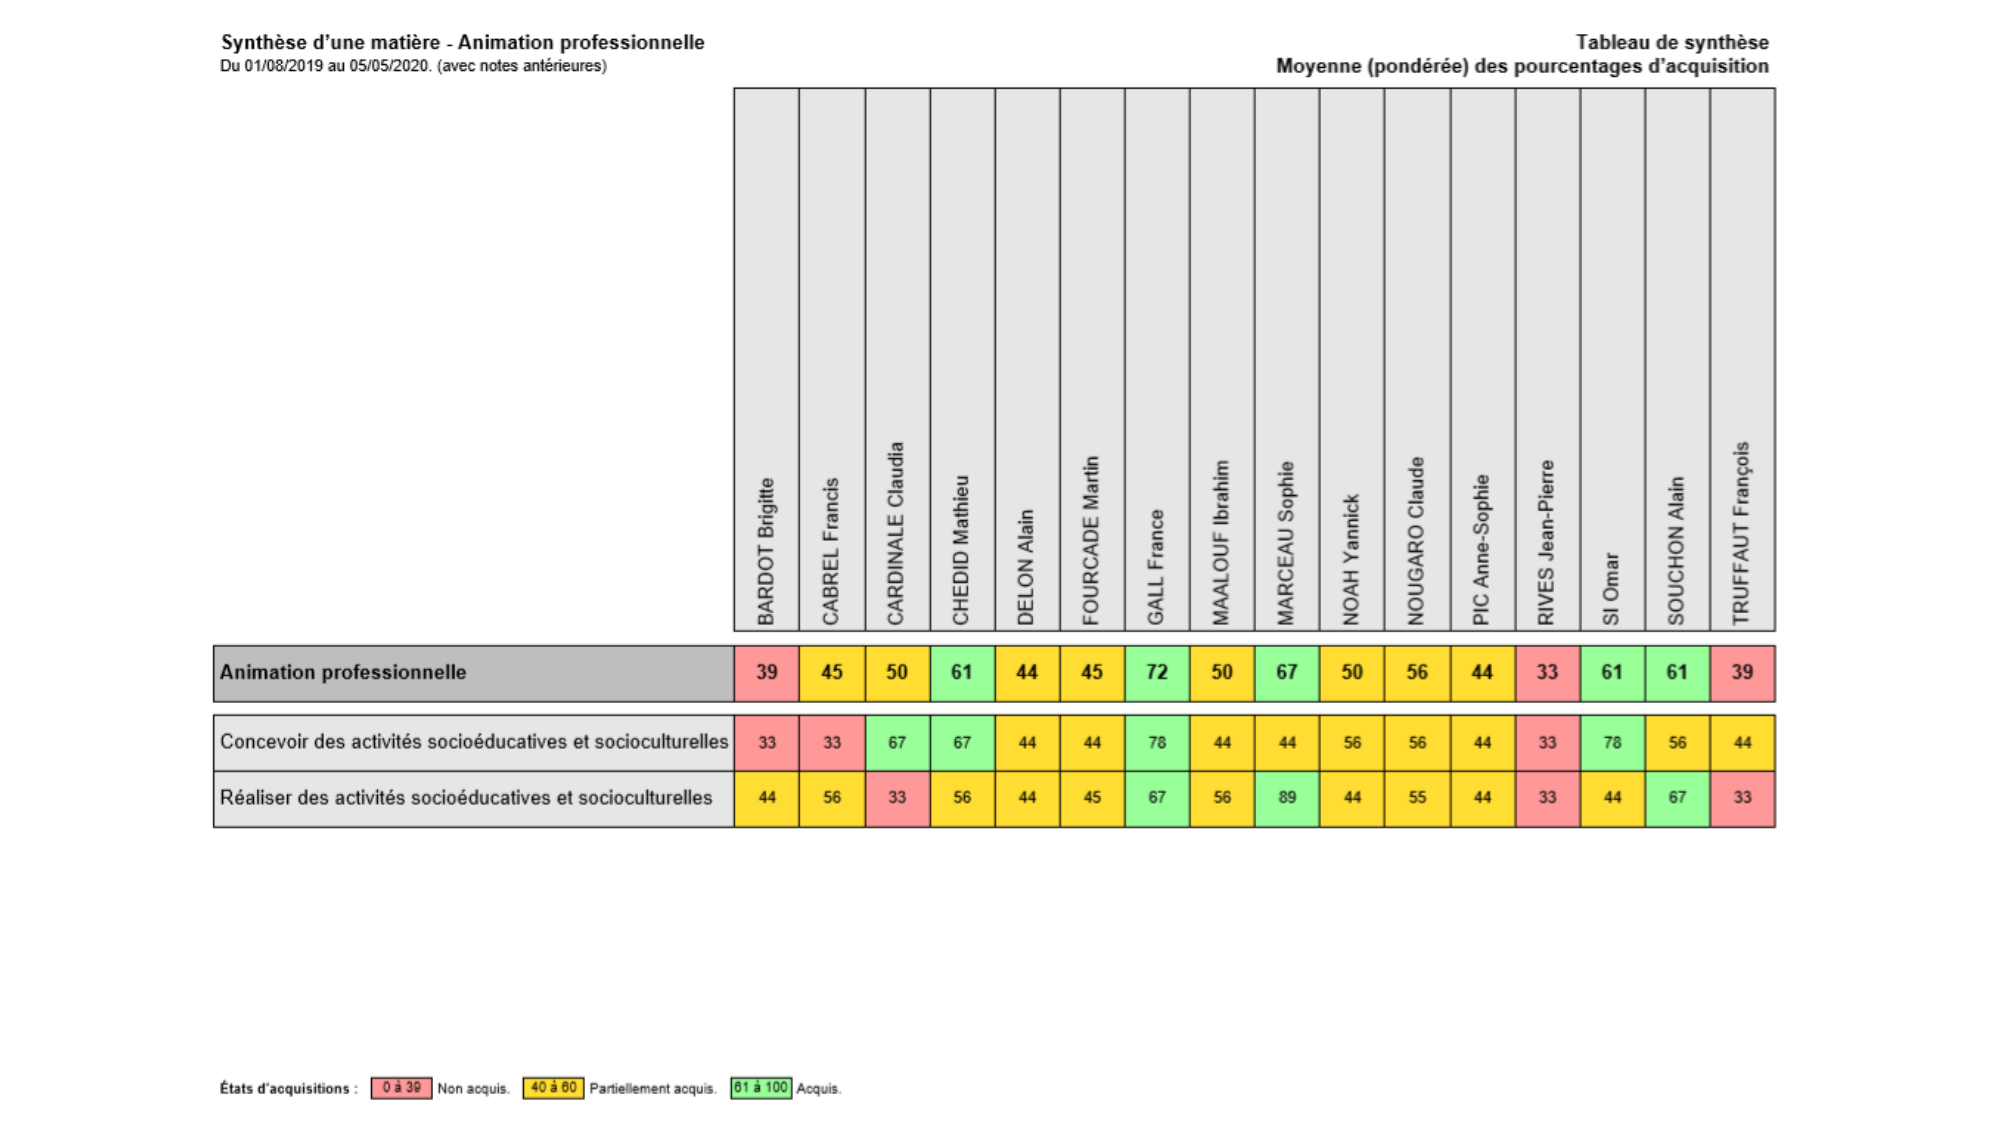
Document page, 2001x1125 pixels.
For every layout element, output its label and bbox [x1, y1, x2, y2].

picture [197, 8, 1818, 1125]
